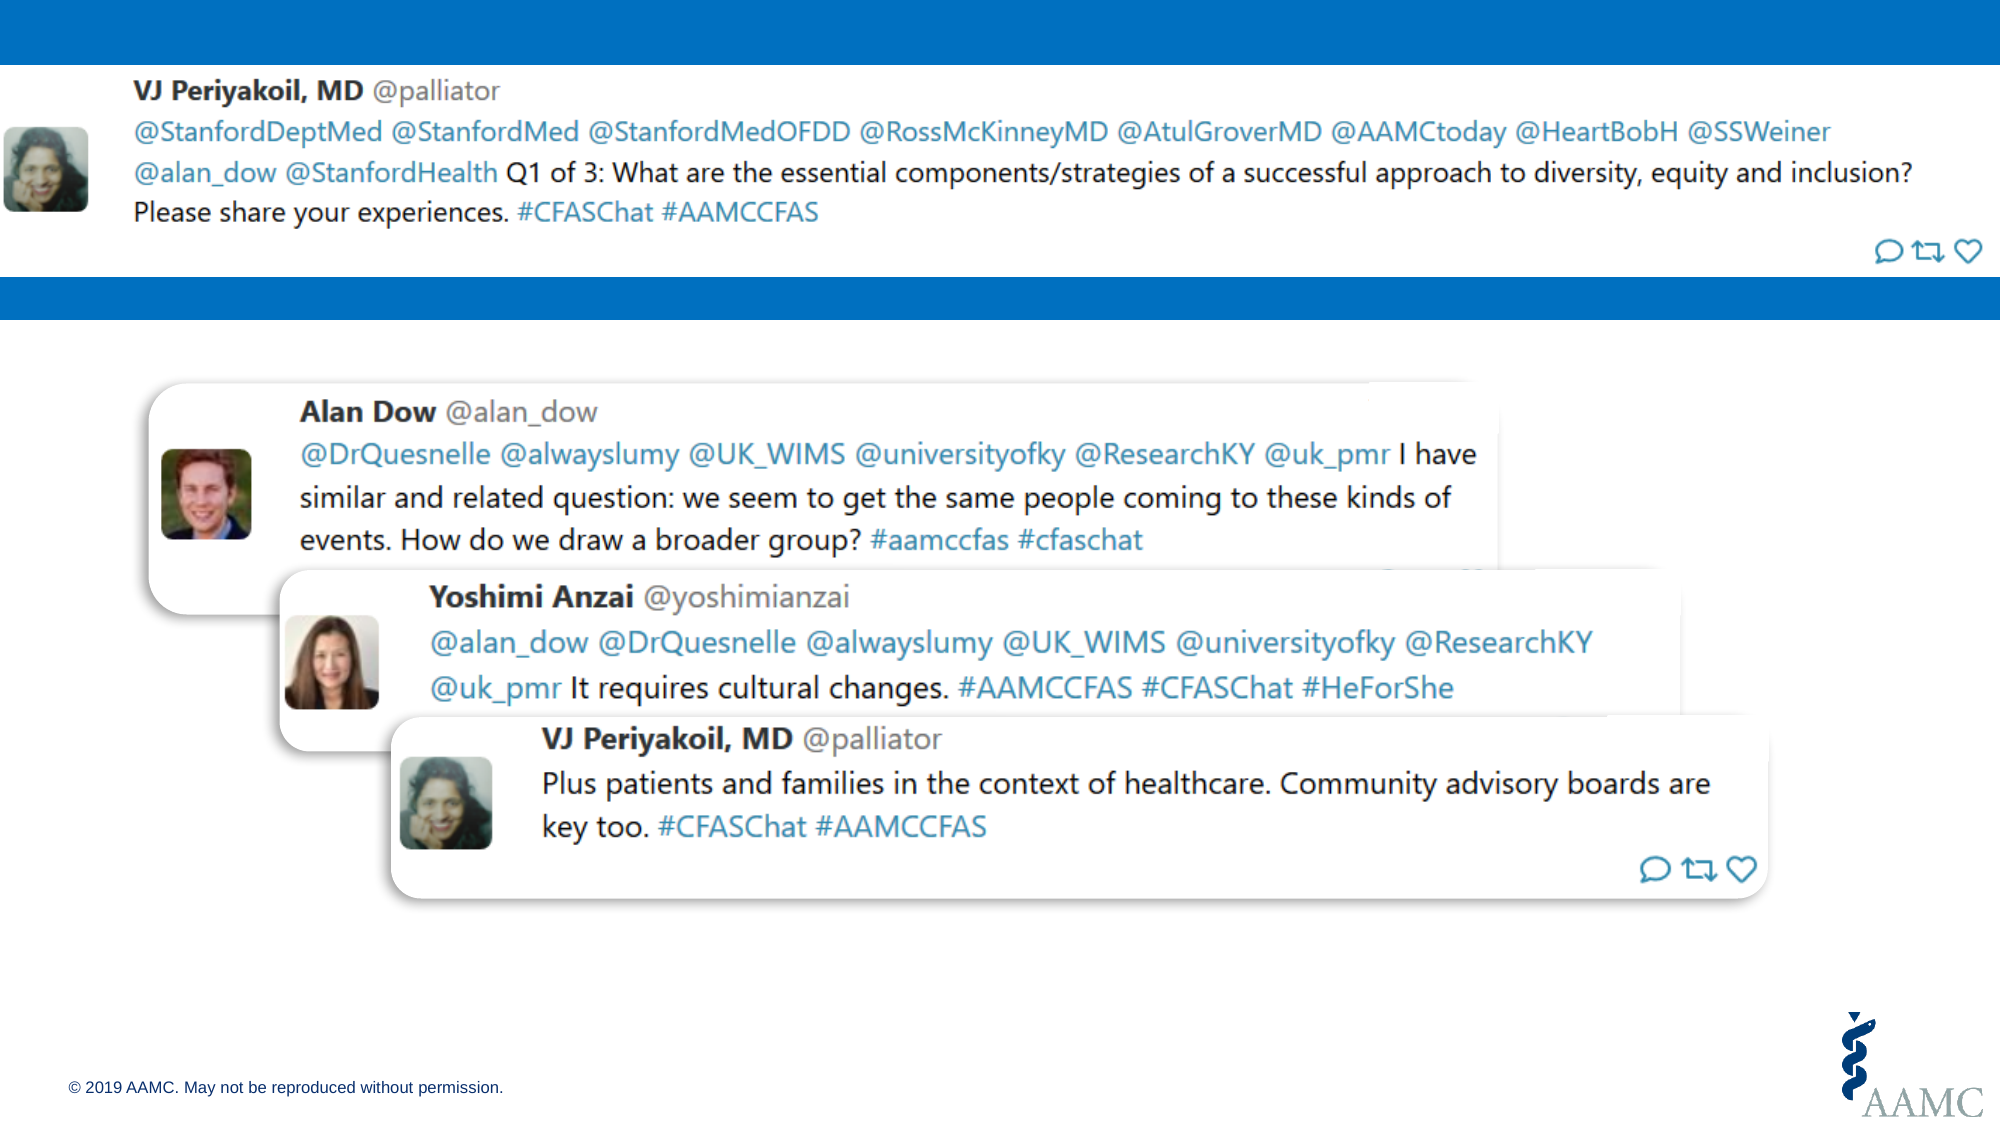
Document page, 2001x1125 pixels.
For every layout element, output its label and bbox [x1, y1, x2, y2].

text_box [390, 715, 1769, 899]
picture [1842, 1012, 1983, 1117]
text_box [279, 569, 1681, 752]
text_box [0, 0, 2000, 318]
text_box [148, 383, 1498, 615]
